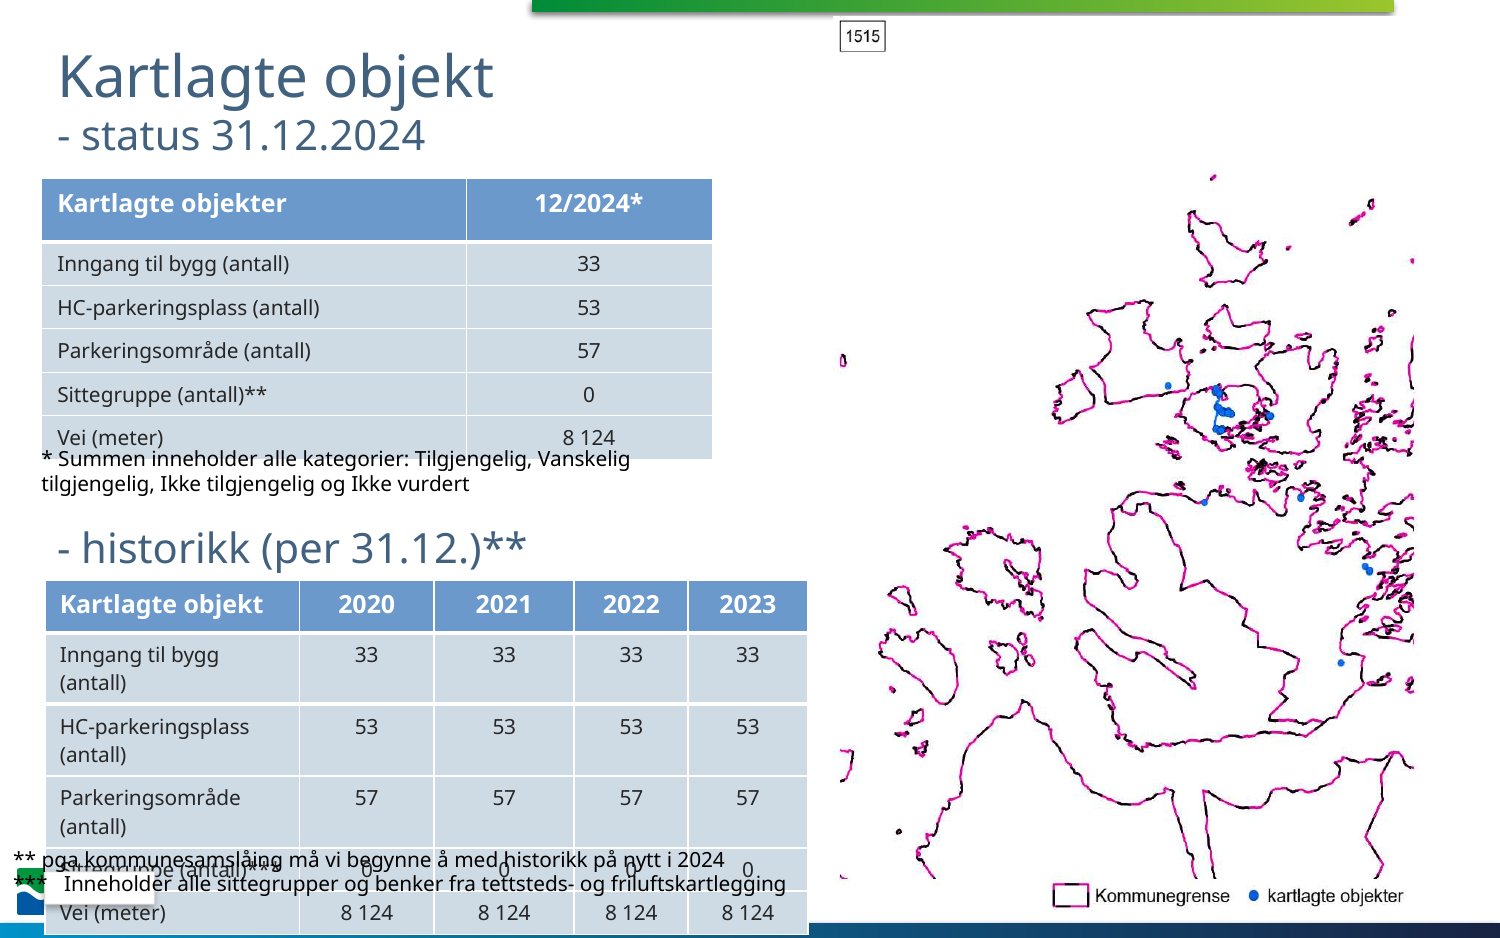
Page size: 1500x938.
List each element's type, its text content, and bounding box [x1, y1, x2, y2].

table_cell 8 124 [575, 904, 687, 934]
table_cell 53 [300, 706, 433, 775]
table_header 12/2024* [467, 179, 712, 240]
table_header 2021 [435, 581, 573, 631]
table_cell 53 [575, 706, 687, 775]
text_box Kartlagte objekt - status 31.12.2024 [42, 24, 828, 167]
table_cell Parkeringsområde (antall) [42, 329, 466, 372]
table_cell 8 124 [467, 416, 712, 459]
table_cell 8 124 [300, 904, 433, 934]
table_header Kartlagte objekter [42, 179, 466, 240]
table_header 2020 [300, 581, 433, 631]
table_cell 57 [689, 777, 807, 847]
table_cell Vei (meter) [42, 416, 466, 438]
picture [833, 16, 1419, 913]
table_cell Inngang til bygg (antall) [46, 635, 299, 702]
table_cell 33 [575, 635, 687, 702]
table_cell Vei (meter) [46, 904, 299, 934]
table_header 2023 [689, 581, 807, 631]
table_cell 53 [689, 706, 807, 775]
table_cell 53 [435, 706, 573, 775]
text_box - historikk (per 31.12.)** [42, 496, 828, 580]
table_cell 57 [575, 777, 687, 838]
text_box * Summen inneholder alle kategorier: Tilgjengelig, Vanskelig tilgjengelig, Ikke tilgjengelig og Ikke vurdert [26, 438, 711, 504]
table_cell Sittegruppe (antall)** [42, 373, 466, 415]
table_cell 57 [435, 777, 573, 838]
table_cell 57 [467, 329, 712, 372]
table_cell 8 124 [435, 904, 573, 934]
table_cell 0 [802, 849, 807, 890]
table_cell 33 [300, 635, 433, 702]
table_cell 53 [467, 286, 712, 328]
table_cell HC-parkeringsplass (antall) [42, 286, 466, 328]
table_cell Parkeringsområde (antall) [46, 777, 299, 838]
table_cell Inngang til bygg (antall) [42, 244, 466, 285]
table_cell HC-parkeringsplass (antall) [46, 706, 299, 775]
table_cell 33 [689, 635, 807, 702]
table_cell 0 [467, 373, 712, 415]
text_box ** pga kommunesamslåing må vi begynne å med historikk på nytt i 2024 *** Inneholder alle sittegrupper og benker fra tettsteds- og friluftskartlegging [0, 838, 802, 904]
table_header 2022 [575, 581, 687, 631]
table_cell 57 [300, 777, 433, 838]
table_cell 33 [435, 635, 573, 702]
table_cell 8 124 [689, 892, 807, 934]
table_header Kartlagte objekt [46, 581, 299, 631]
table_cell 33 [467, 244, 712, 285]
